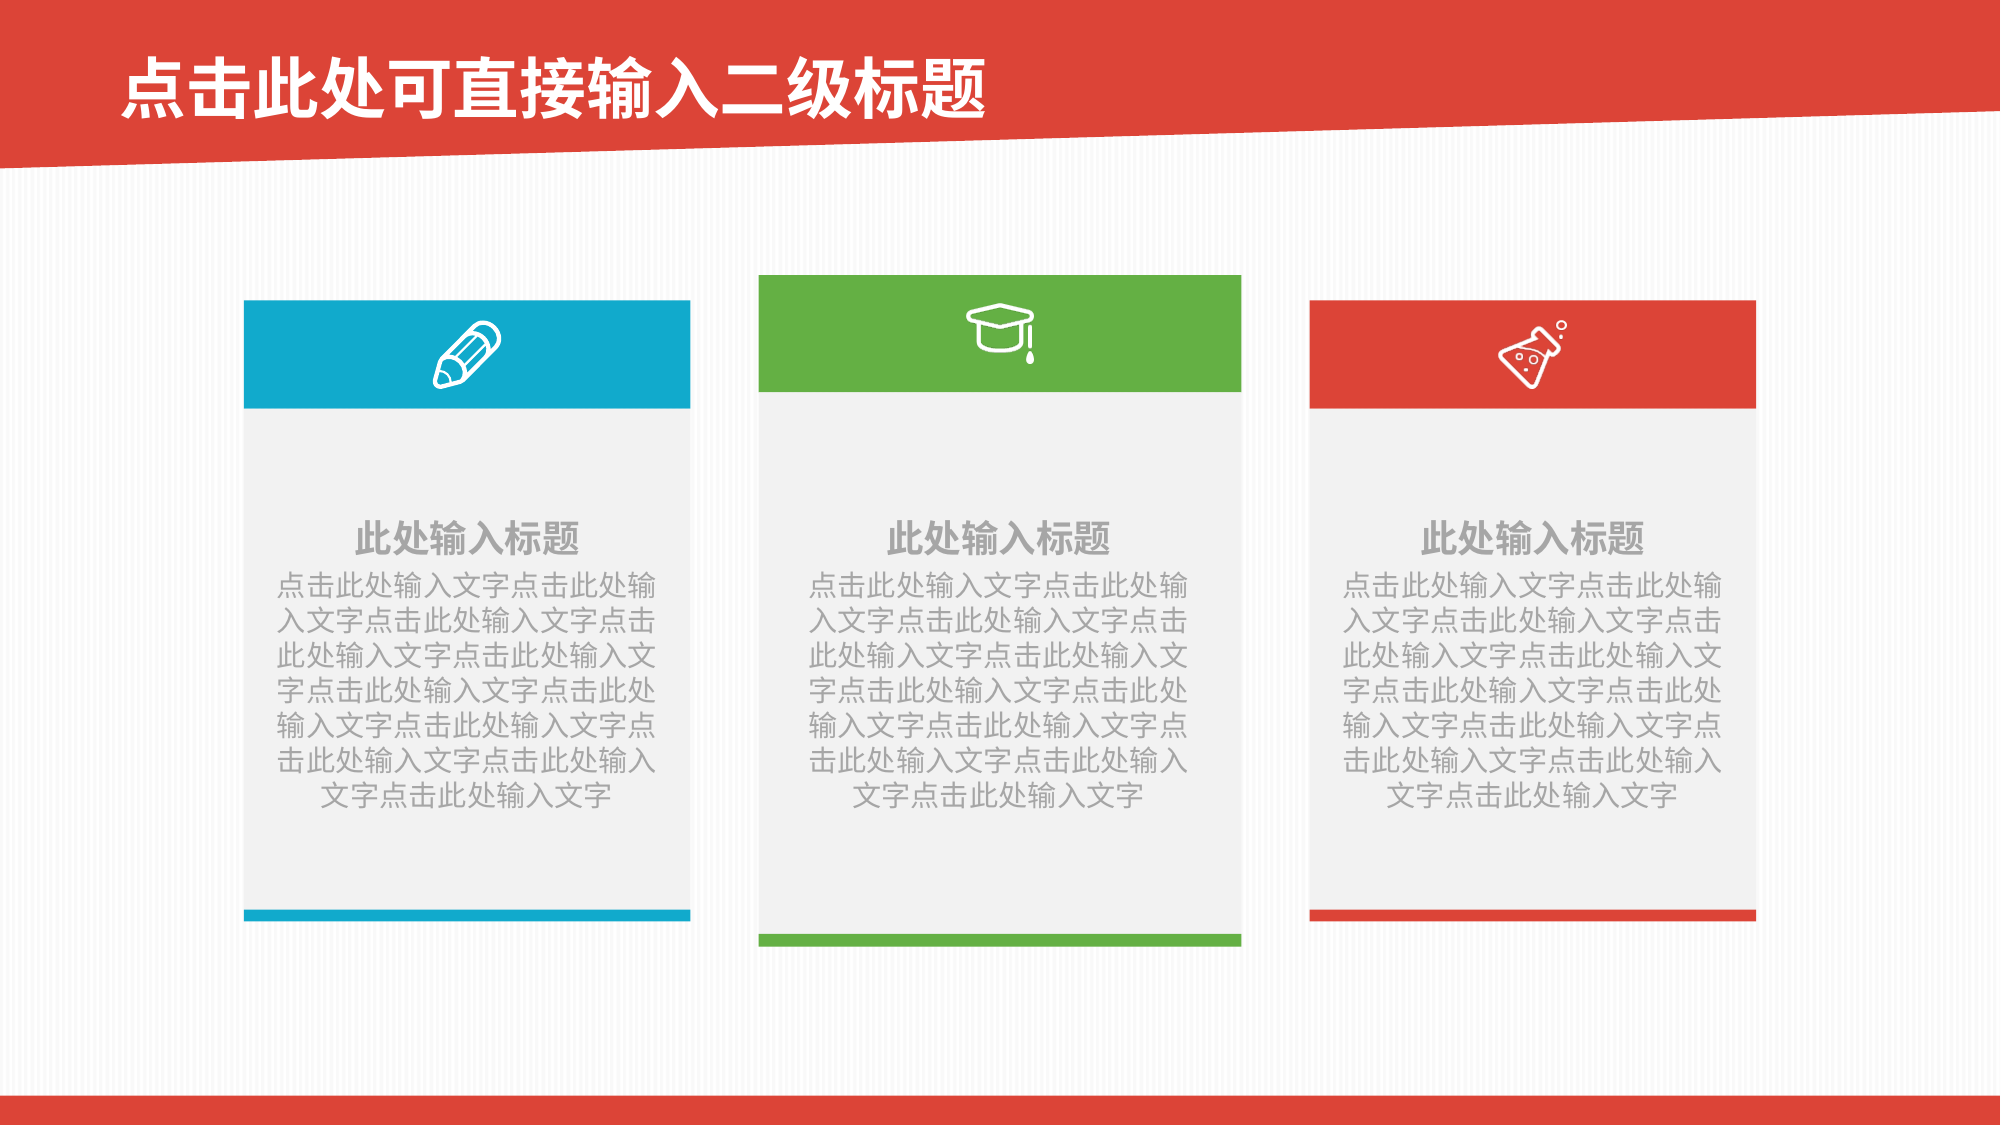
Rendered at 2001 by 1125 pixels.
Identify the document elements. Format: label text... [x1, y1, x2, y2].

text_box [1309, 300, 1757, 922]
text_box [0, 1095, 2000, 1125]
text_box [243, 300, 691, 922]
text_box 点击此处可直接输入二级标题 [104, 39, 1002, 135]
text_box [758, 274, 1242, 947]
picture [0, 0, 2001, 1125]
text_box [0, 0, 2000, 169]
